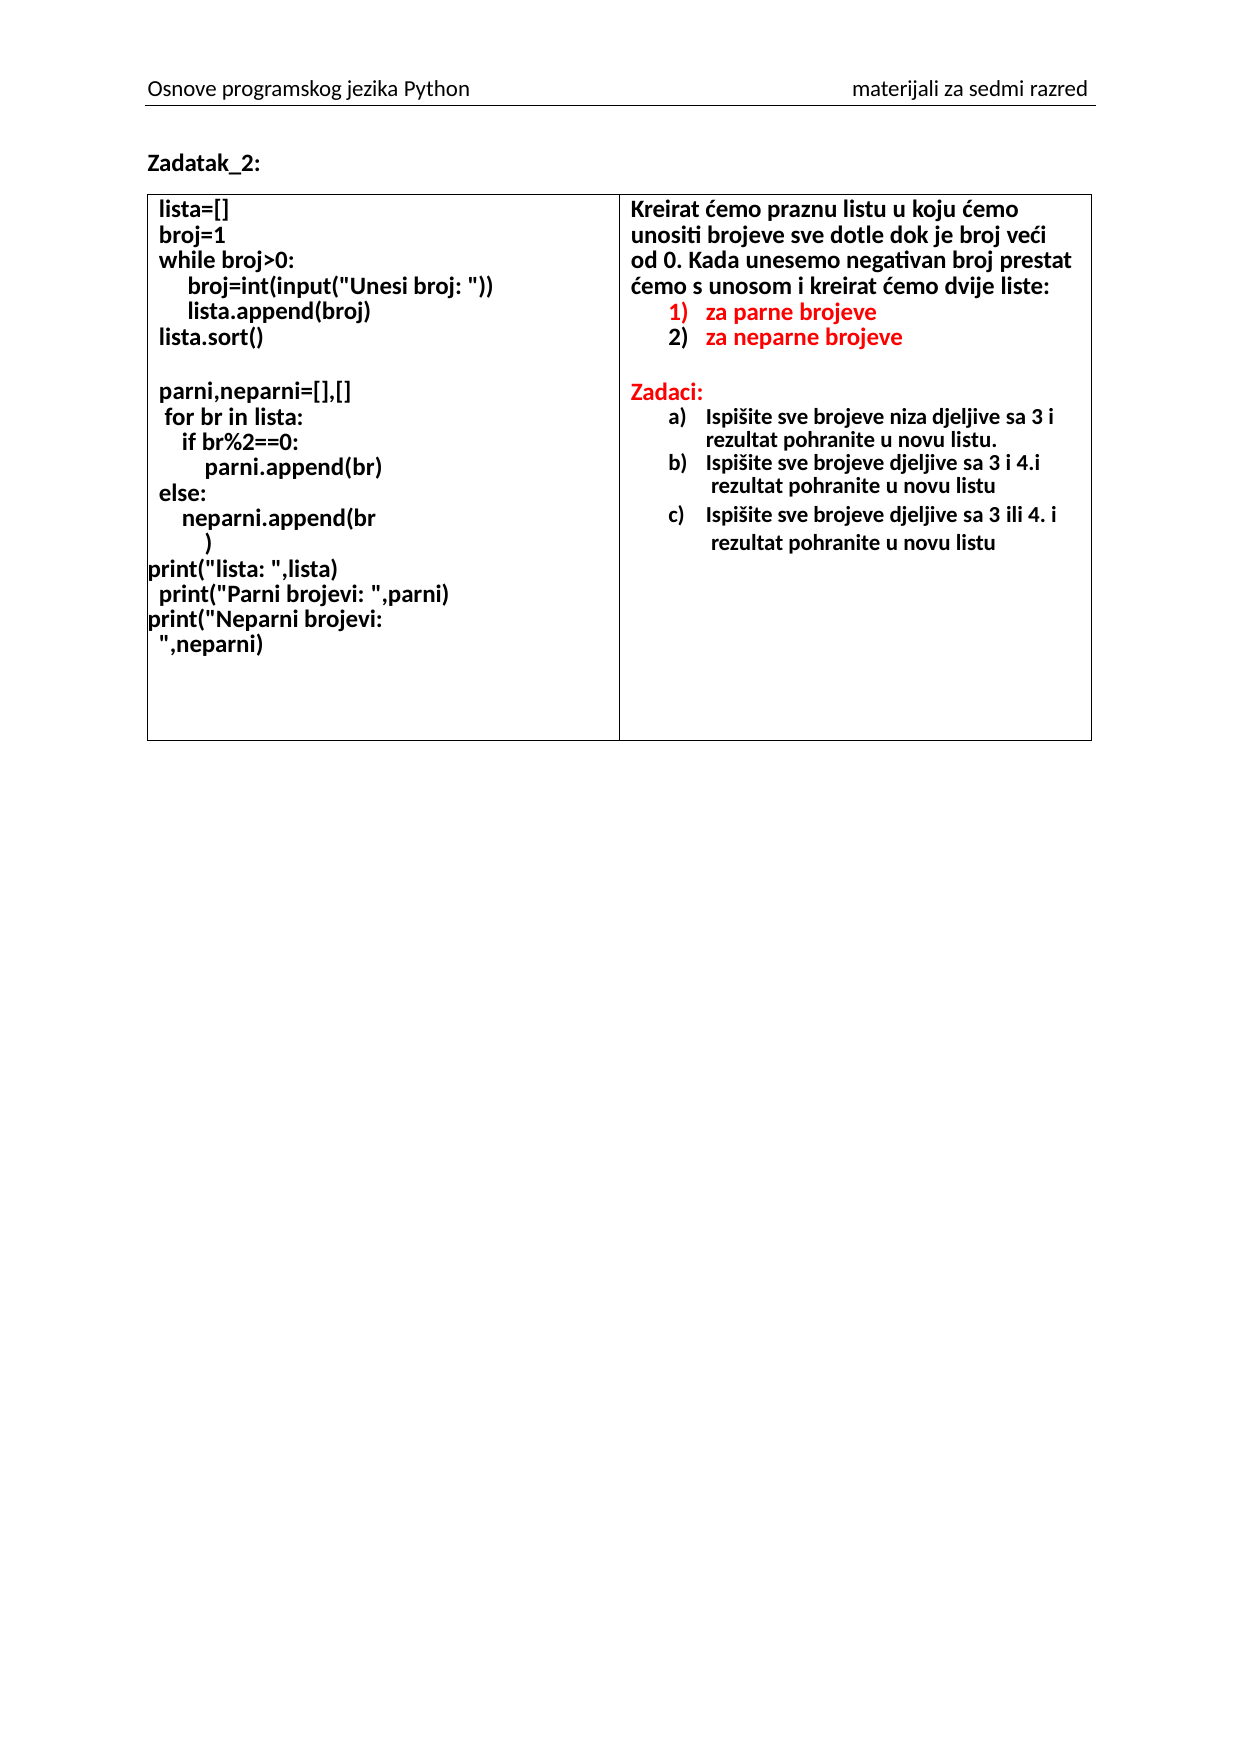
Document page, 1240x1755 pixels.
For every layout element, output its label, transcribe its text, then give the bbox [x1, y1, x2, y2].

text_box materijali za sedmi razred [850, 71, 1095, 102]
table_header lista=[] broj=1 while broj>0: broj=int(input("Unesi broj: ")) lista.append(broj) lista.sort() parni,neparni=[],[] for br in lista: if br%2==0: parni.append(br) else: neparni.append(br) print("lista: ",lista) print("Parni brojevi: ",parni) print("Neparni brojevi: ",neparni) [148, 195, 619, 740]
text_box Osnove programskog jezika Python [145, 71, 477, 102]
text_box Zadatak_2: [145, 144, 265, 177]
table_header Kreirat ćemo praznu listu u koju ćemo unositi brojeve sve dotle dok je broj veći od 0. Kada unesemo negativan broj prestat ćemo s unosom i kreirat ćemo dvije liste: za parne brojeve za neparne brojeve Zadaci: Ispišite sve brojeve niza djeljive sa 3 i rezultat pohranite u novu listu. Ispišite sve brojeve djeljive sa 3 i 4.i rezultat pohranite u novu listu Ispišite sve brojeve djeljive sa 3 ili 4. i rezultat pohranite u novu listu [620, 195, 1091, 740]
